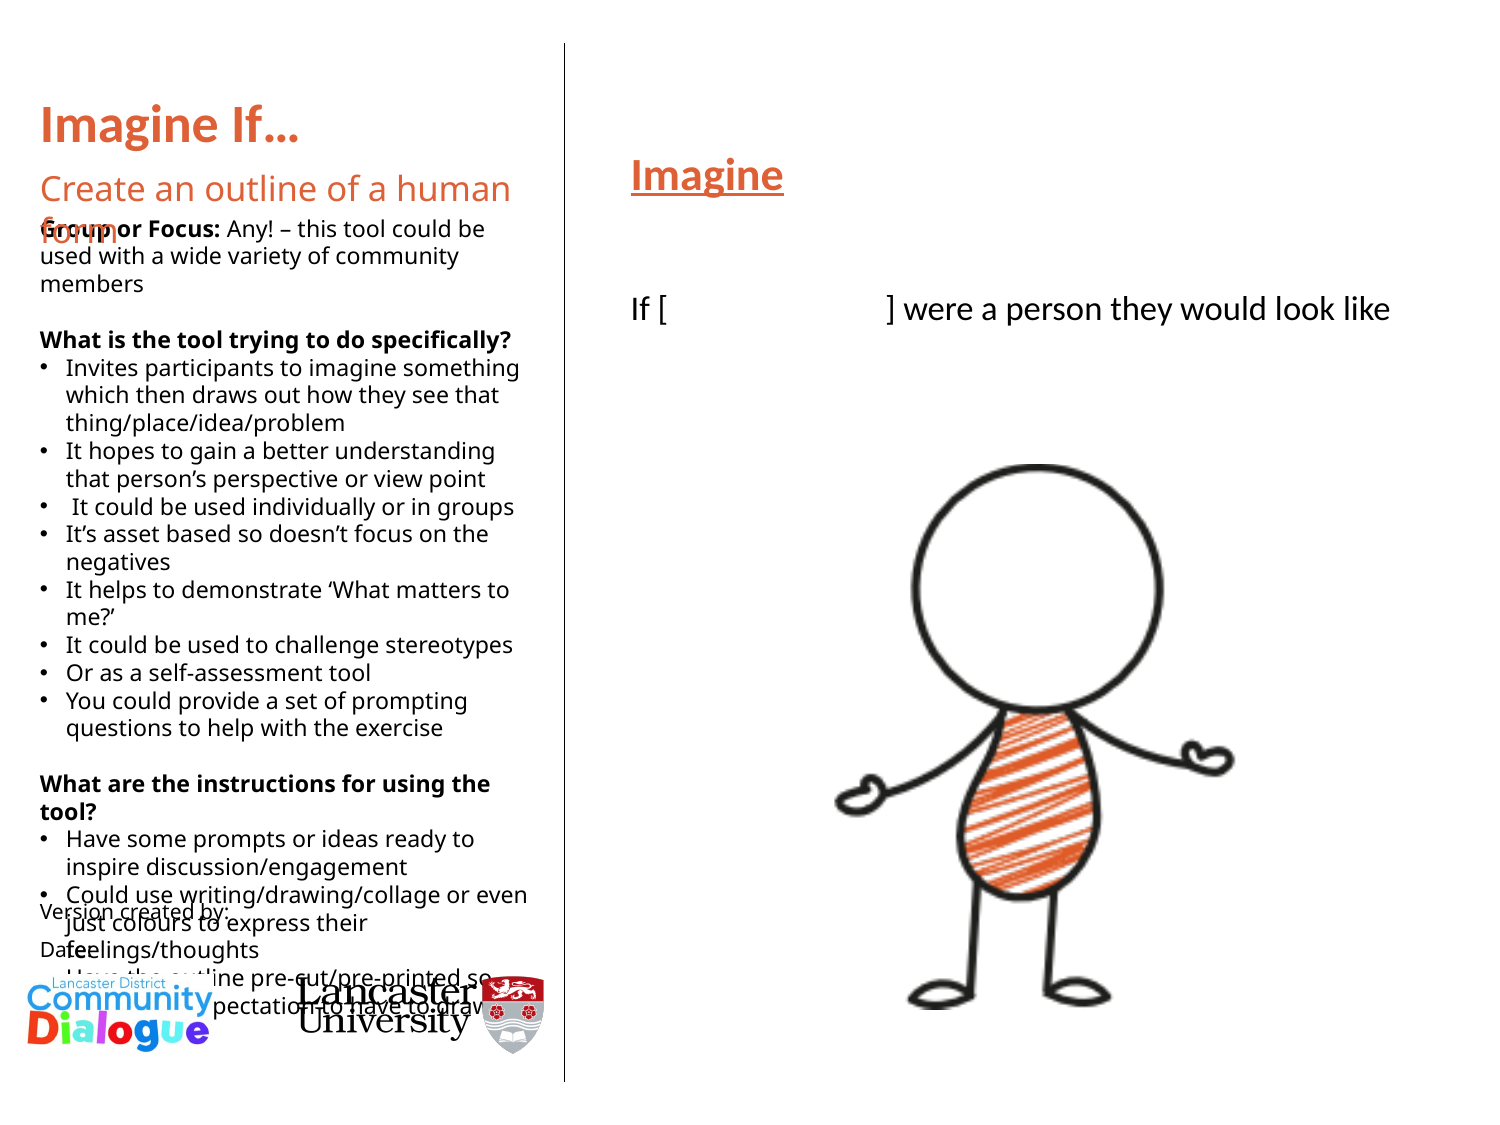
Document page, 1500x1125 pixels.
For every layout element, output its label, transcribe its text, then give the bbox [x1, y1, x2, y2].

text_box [25, 974, 546, 1056]
text_box Version created by: Date: [25, 878, 546, 969]
text_box Imagine If… [25, 80, 546, 159]
text_box Create an outline of a human form [25, 159, 546, 258]
text_box Group or Focus: Any! – this tool could be used with a wide variety of community members What is the tool trying to do specifically? Invites participants to imagine something which then draws out how they see that thing/place/idea/problem It hopes to gain a better understanding that person’s perspective or view point It could be used individually or in groups It’s asset based so doesn’t focus on the negatives It helps to demonstrate ‘What matters to me?’ It could be used to challenge stereotypes Or as a self-assessment tool You could provide a set of prompting questions to help with the exercise What are the instructions for using the tool? Have some prompts or ideas ready to inspire discussion/engagement Could use writing/drawing/collage or even just colours to express their feelings/thoughts Have the outline pre-cut/pre-printed so there is no expectation to have to draw [25, 258, 546, 878]
text_box If [ ] were a person they would look like [615, 278, 1456, 335]
picture [833, 464, 1238, 1010]
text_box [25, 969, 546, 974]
text_box Imagine [615, 136, 1137, 207]
